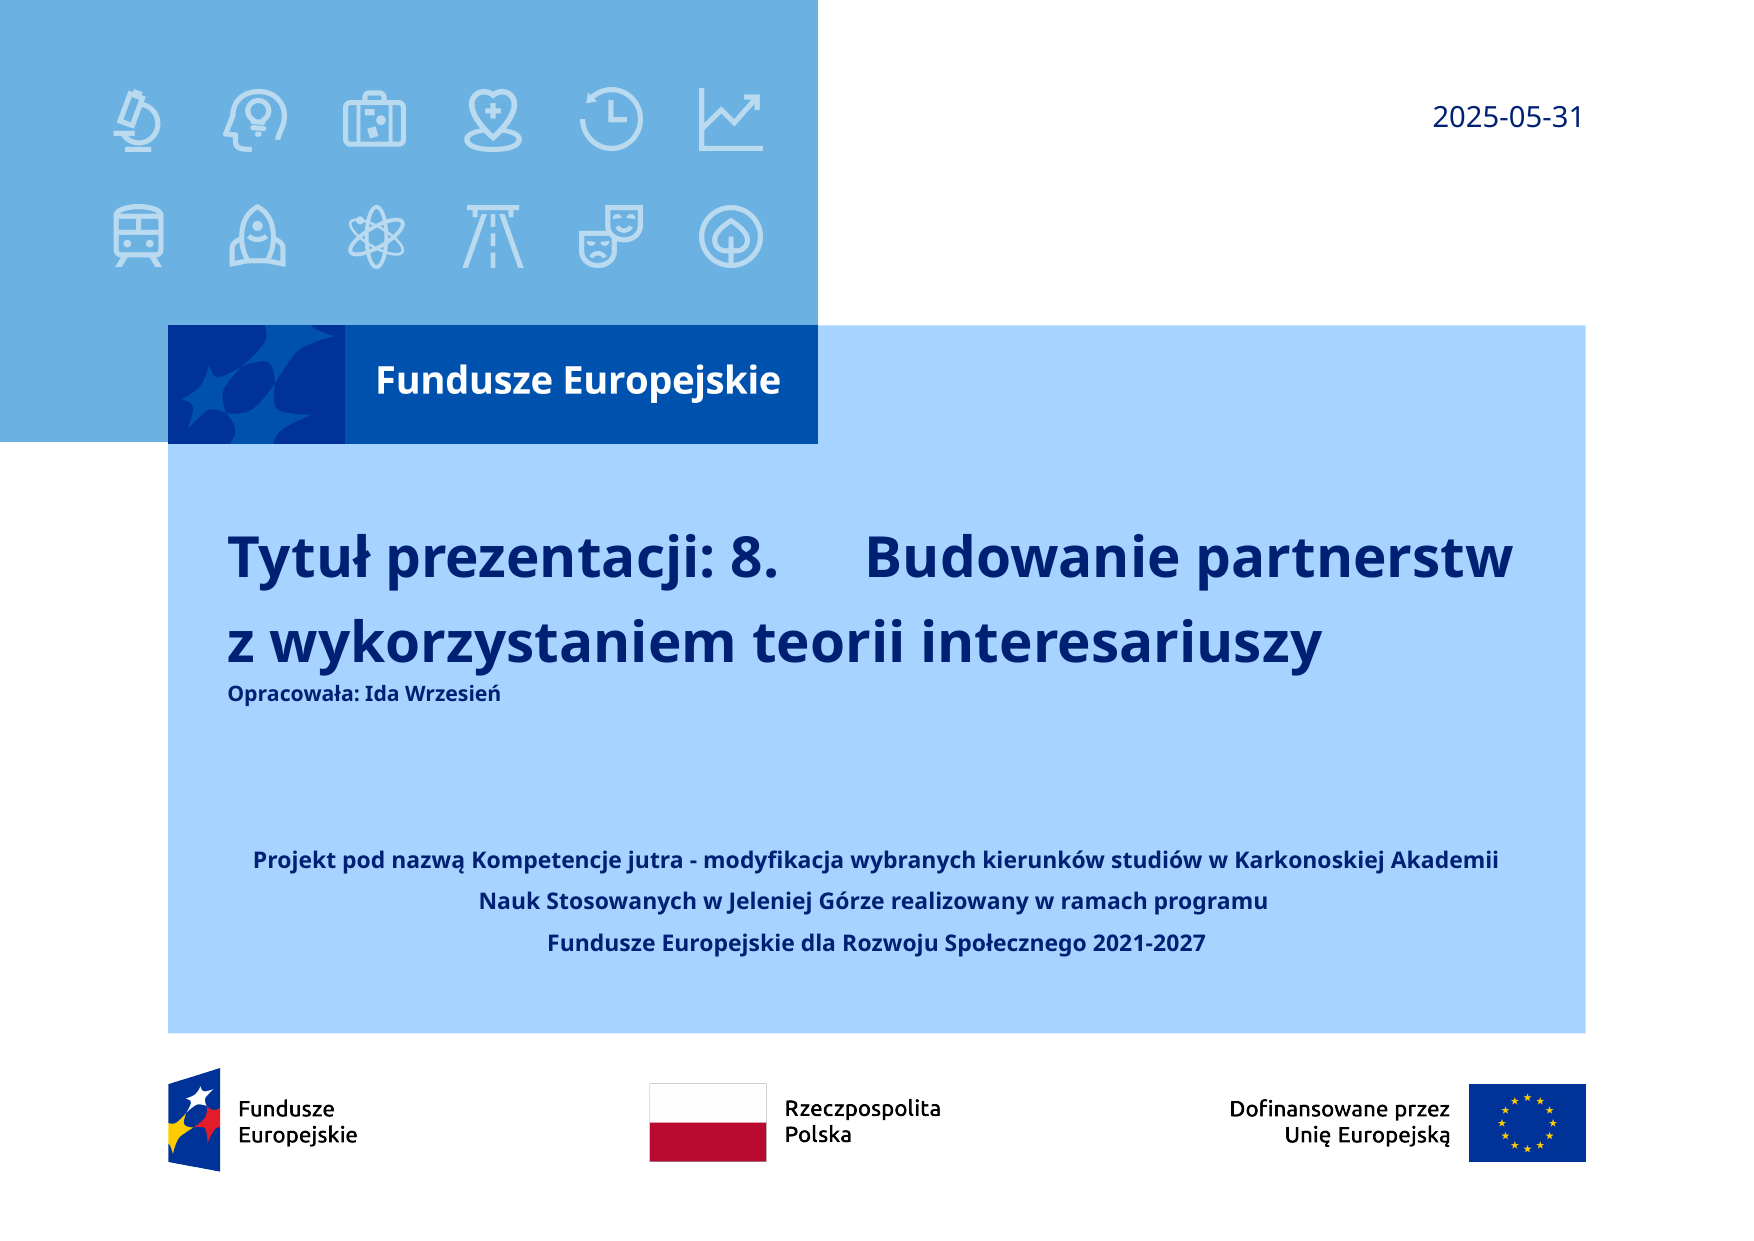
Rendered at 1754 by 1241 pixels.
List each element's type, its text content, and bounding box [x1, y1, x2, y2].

title Tytuł prezentacji: 8. Budowanie partnerstw z wykorzystaniem teorii interesariuszy Opracowała: Ida Wrzesień [227, 503, 1527, 786]
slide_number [1290, 88, 1586, 146]
picture [610, 1044, 979, 1201]
picture [1192, 1045, 1625, 1201]
subtitle Projekt pod nazwą Kompetencje jutra - modyfikacja wybranych kierunków studiów w Karkonoskiej Akademii Nauk Stosowanych w Jeleniej Górze realizowany w ramach programu Fundusze Europejskie dla Rozwoju Społecznego 2021-2027 [227, 797, 1527, 975]
picture [168, 325, 818, 444]
picture [129, 1045, 396, 1201]
